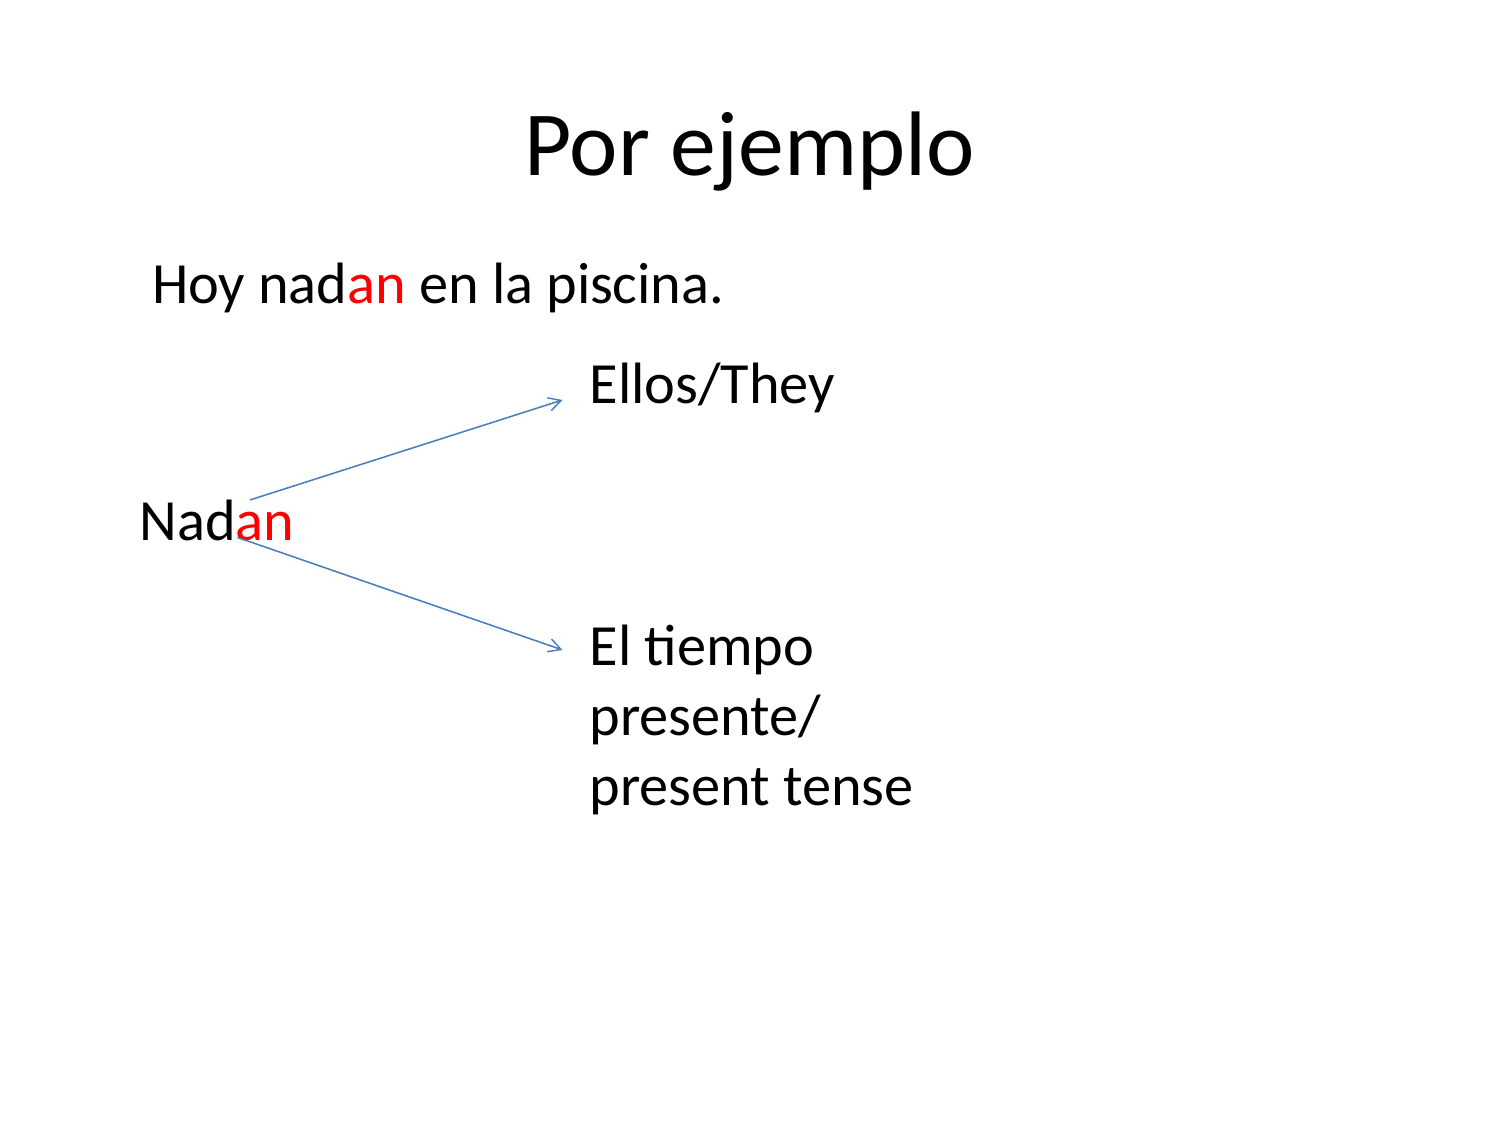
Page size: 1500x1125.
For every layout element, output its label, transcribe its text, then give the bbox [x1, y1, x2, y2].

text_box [249, 399, 563, 501]
text_box El tiempo presente/ present tense [574, 600, 963, 825]
text_box Hoy nadan en la piscina. [137, 237, 800, 323]
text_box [237, 537, 563, 651]
text_box Nadan [124, 474, 663, 560]
text_box Ellos/They [575, 337, 1150, 423]
title Por ejemplo [75, 45, 1425, 233]
